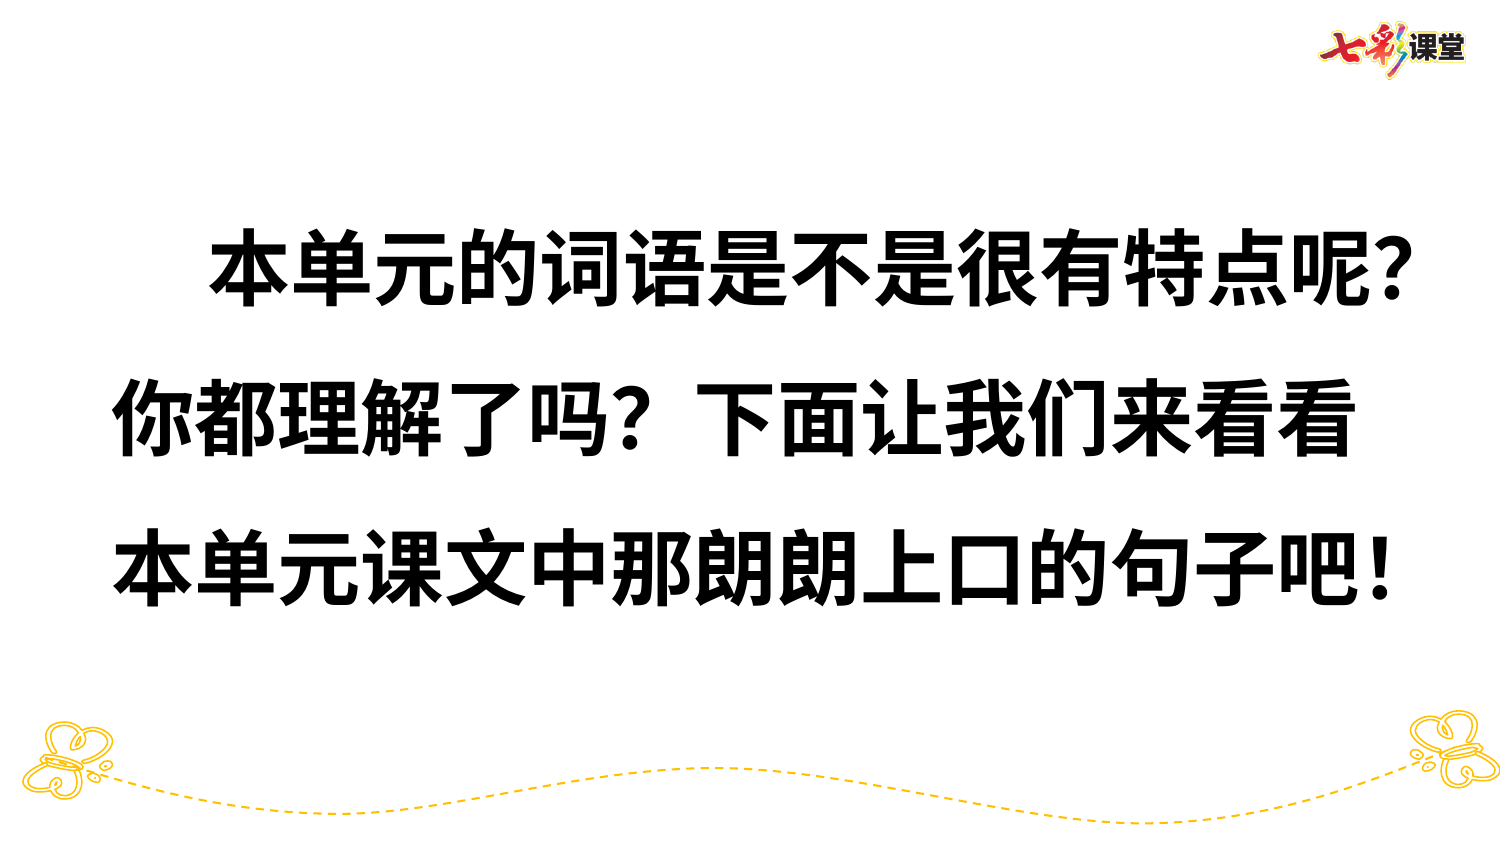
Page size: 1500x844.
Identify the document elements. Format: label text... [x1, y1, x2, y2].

text_box 本单元的词语是不是很有特点呢？你都理解了吗？下面让我们来看看本单元课文中那朗朗上口的句子吧！ [99, 160, 1400, 622]
picture [1316, 20, 1468, 80]
